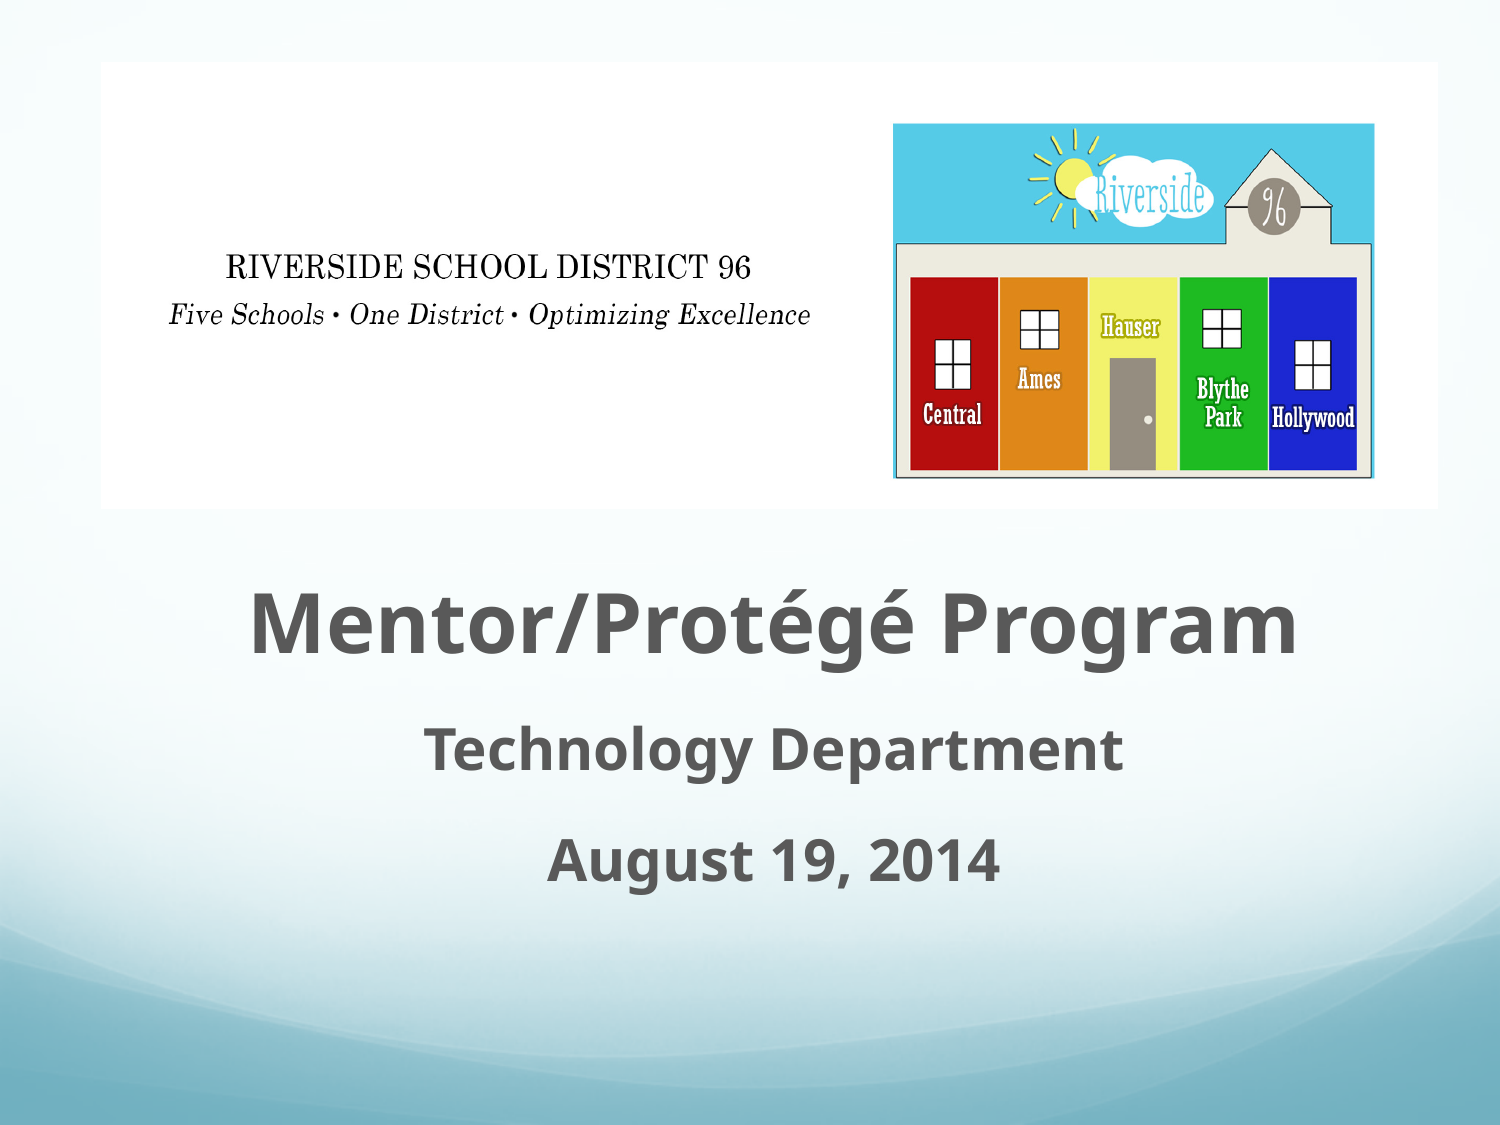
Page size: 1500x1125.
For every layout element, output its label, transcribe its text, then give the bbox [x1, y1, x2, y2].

picture [100, 61, 1438, 510]
text_box Mentor/Protégé Program Technology Department August 19, 2014 [199, 562, 1349, 999]
